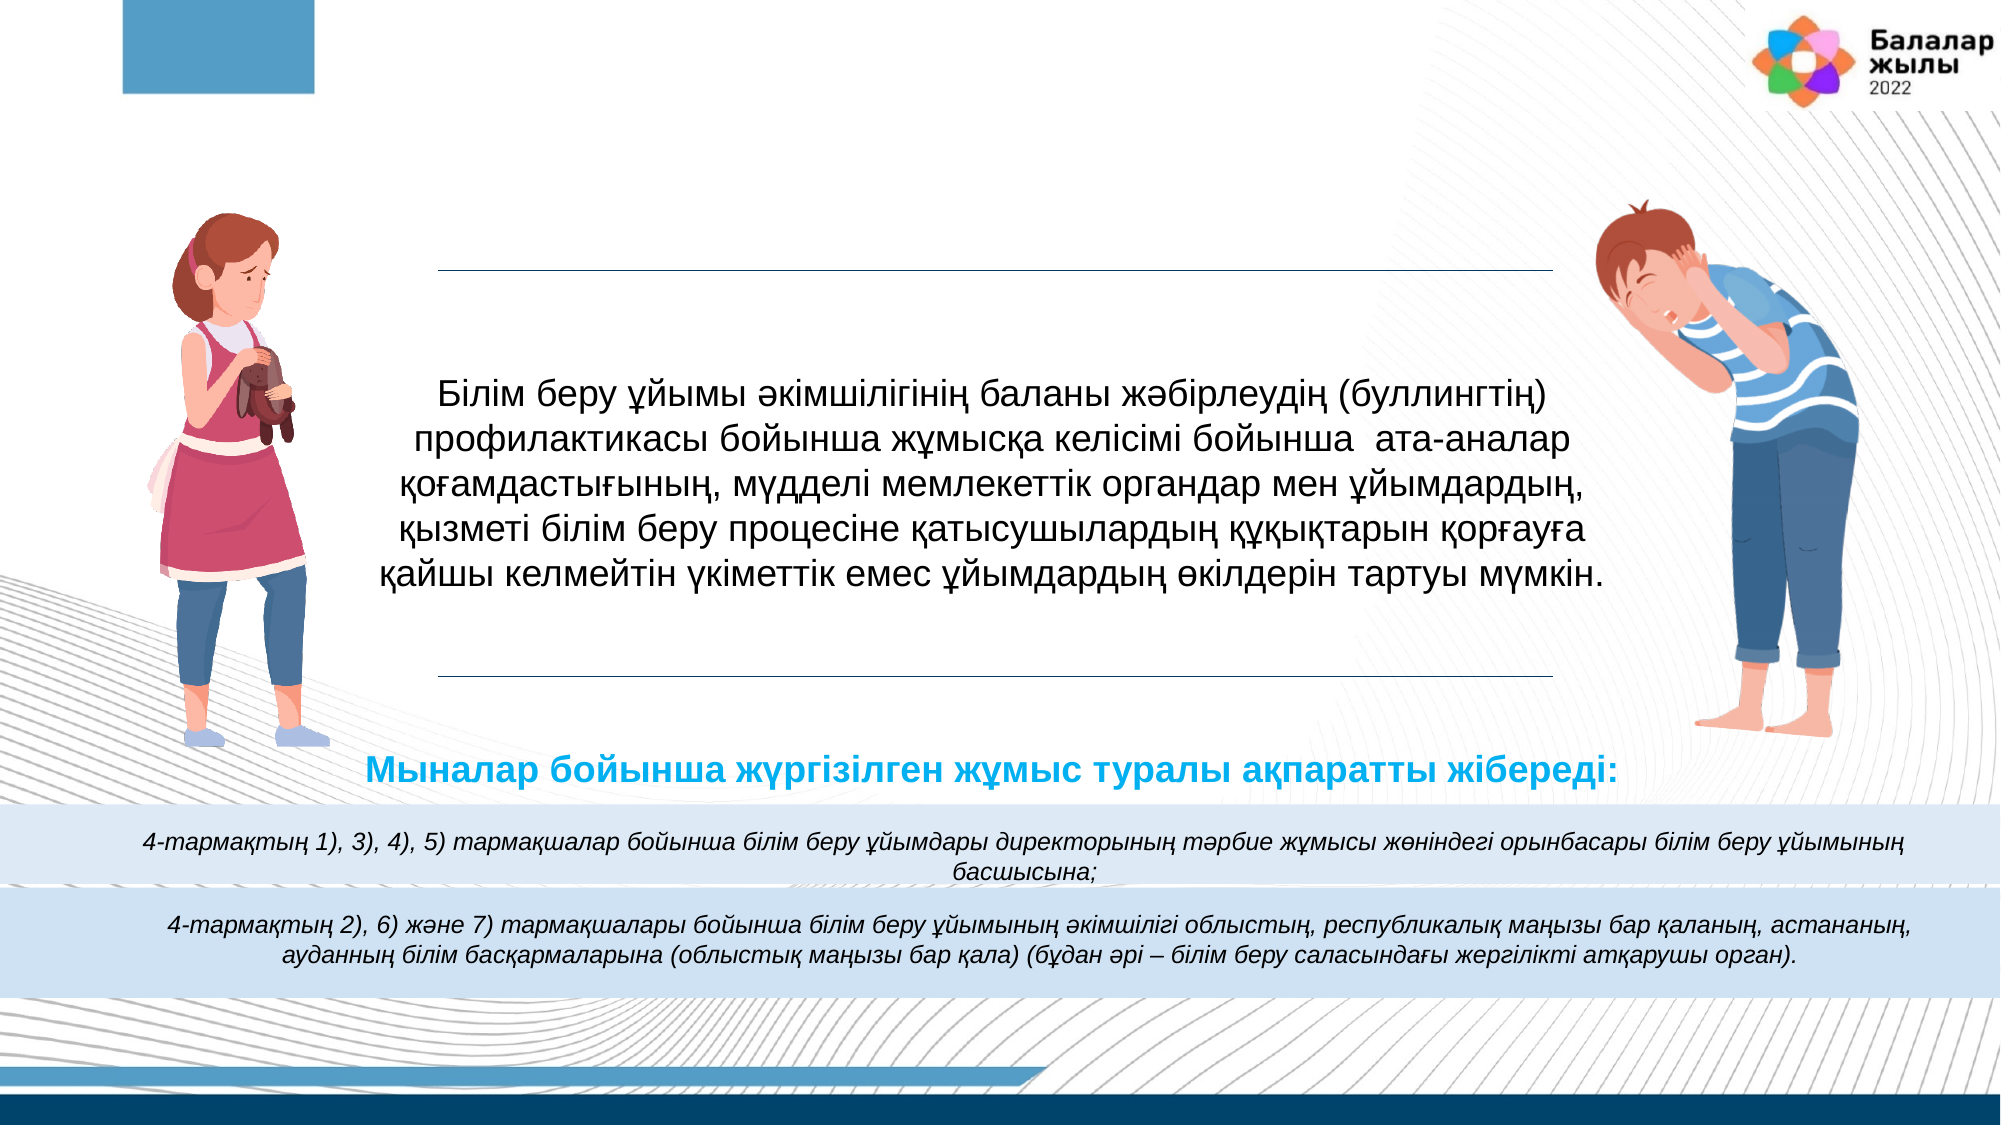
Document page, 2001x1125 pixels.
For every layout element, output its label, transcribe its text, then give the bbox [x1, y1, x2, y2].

text_box Білім беру ұйымы әкімшілігінің баланы жәбірлеудің (буллингтің) профилактикасы бойынша жұмысқа келісімі бойынша ата-аналар қоғамдастығының, мүдделі мемлекеттік органдар мен ұйымдардың, қызметі білім беру процесіне қатысушылардың құқықтарын қорғауға қайшы келмейтін үкіметтік емес ұйымдардың өкілдерін тартуы мүмкін. [364, 361, 1570, 602]
text_box 4-тармақтың 2), 6) және 7) тармақшалары бойынша білім беру ұйымының әкімшілігі облыстың, республикалық маңызы бар қаланың, астананың, ауданның білім басқармаларына (облыстық маңызы бар қала) (бұдан әрі – білім беру саласындағы жергілікті атқарушы орган). [143, 901, 1940, 996]
picture [0, 0, 2001, 1125]
text_box [0, 887, 2000, 998]
text_box [0, 804, 2000, 884]
text_box Мыналар бойынша жүргізілген жұмыс туралы ақпаратты жібереді: [165, 737, 1820, 798]
text_box 4-тармақтың 1), 3), 4), 5) тармақшалар бойынша білім беру ұйымдары директорының тәрбие жұмысы жөніндегі орынбасары білім беру ұйымының басшысына; [74, 818, 1977, 879]
